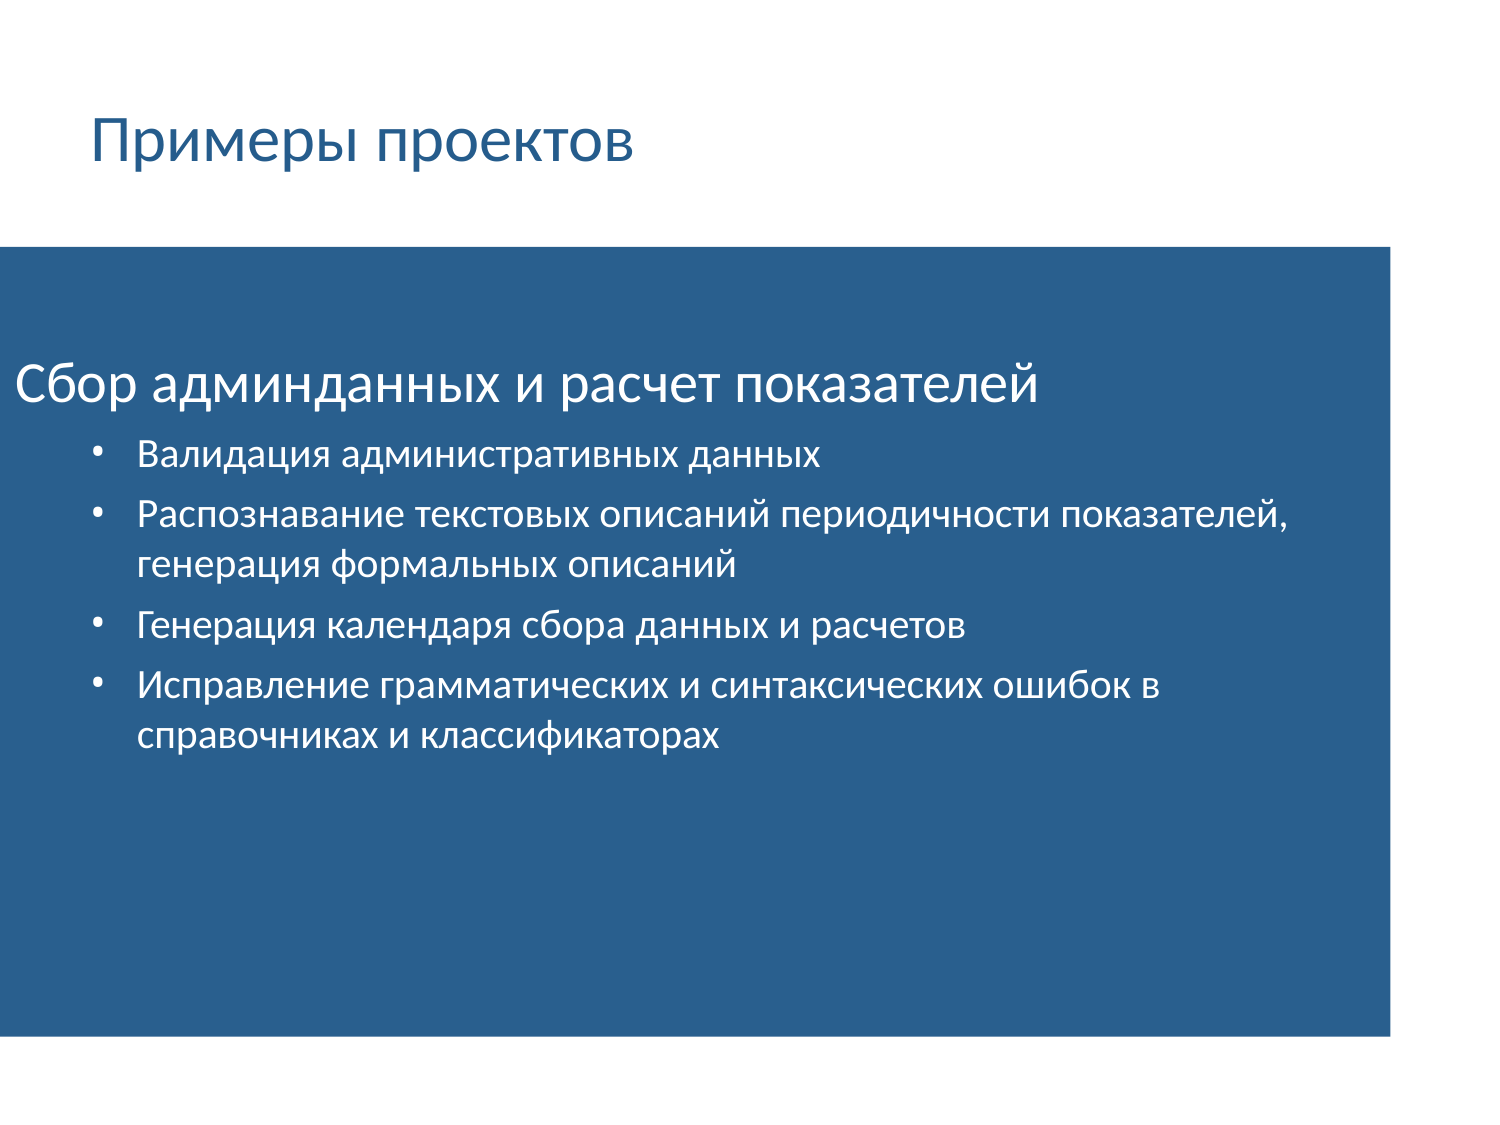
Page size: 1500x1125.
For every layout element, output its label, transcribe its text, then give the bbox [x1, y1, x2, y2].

text_box [0, 246, 1391, 1037]
title Примеры проектов [87, 52, 1378, 246]
list Сбор админданных и расчет показателей Валидация административных данных Распознавание текстовых описаний периодичности показателей, генерация формальных описаний Генерация календаря сбора данных и расчетов Исправление грамматических и синтаксических ошибок в справочниках и классификаторах [12, 326, 1297, 982]
